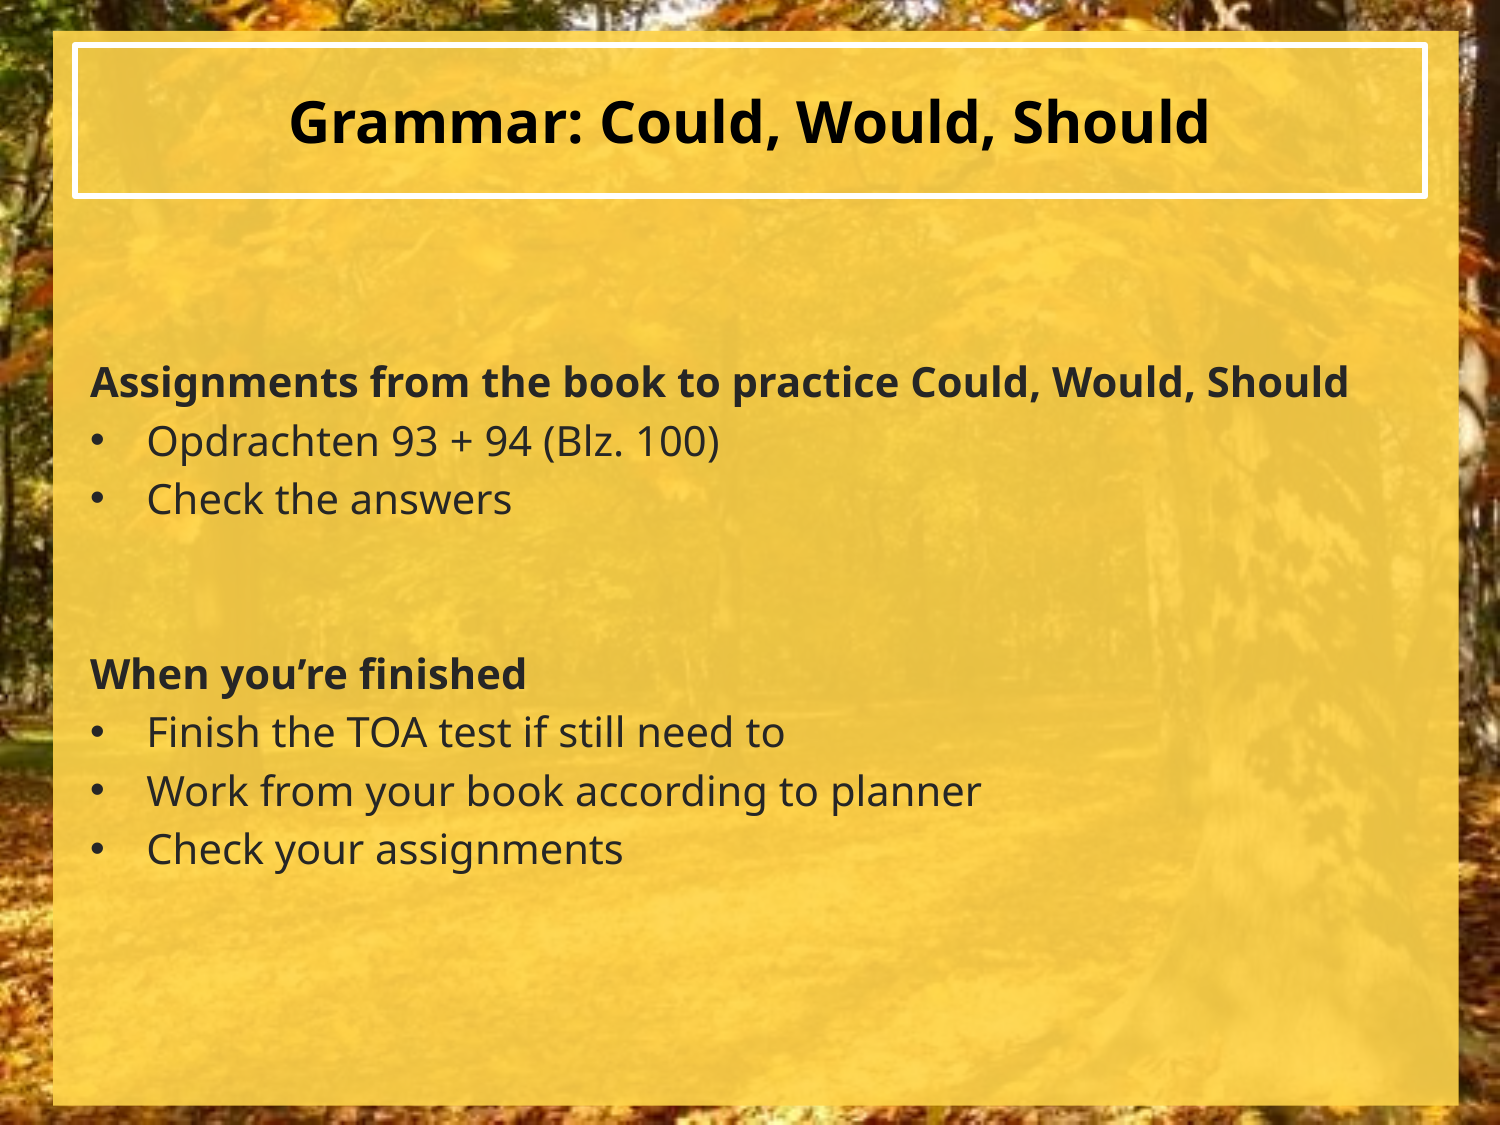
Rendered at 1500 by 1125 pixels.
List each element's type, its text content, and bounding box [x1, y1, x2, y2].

picture [0, 0, 1500, 1125]
title Grammar: Could, Would, Should [72, 42, 1428, 199]
list Assignments from the book to practice Could, Would, Should Opdrachten 93 + 94 (Blz. 100) Check the answers When you’re finished Finish the TOA test if still need to Work from your book according to planner Check your assignments [75, 231, 1425, 1071]
